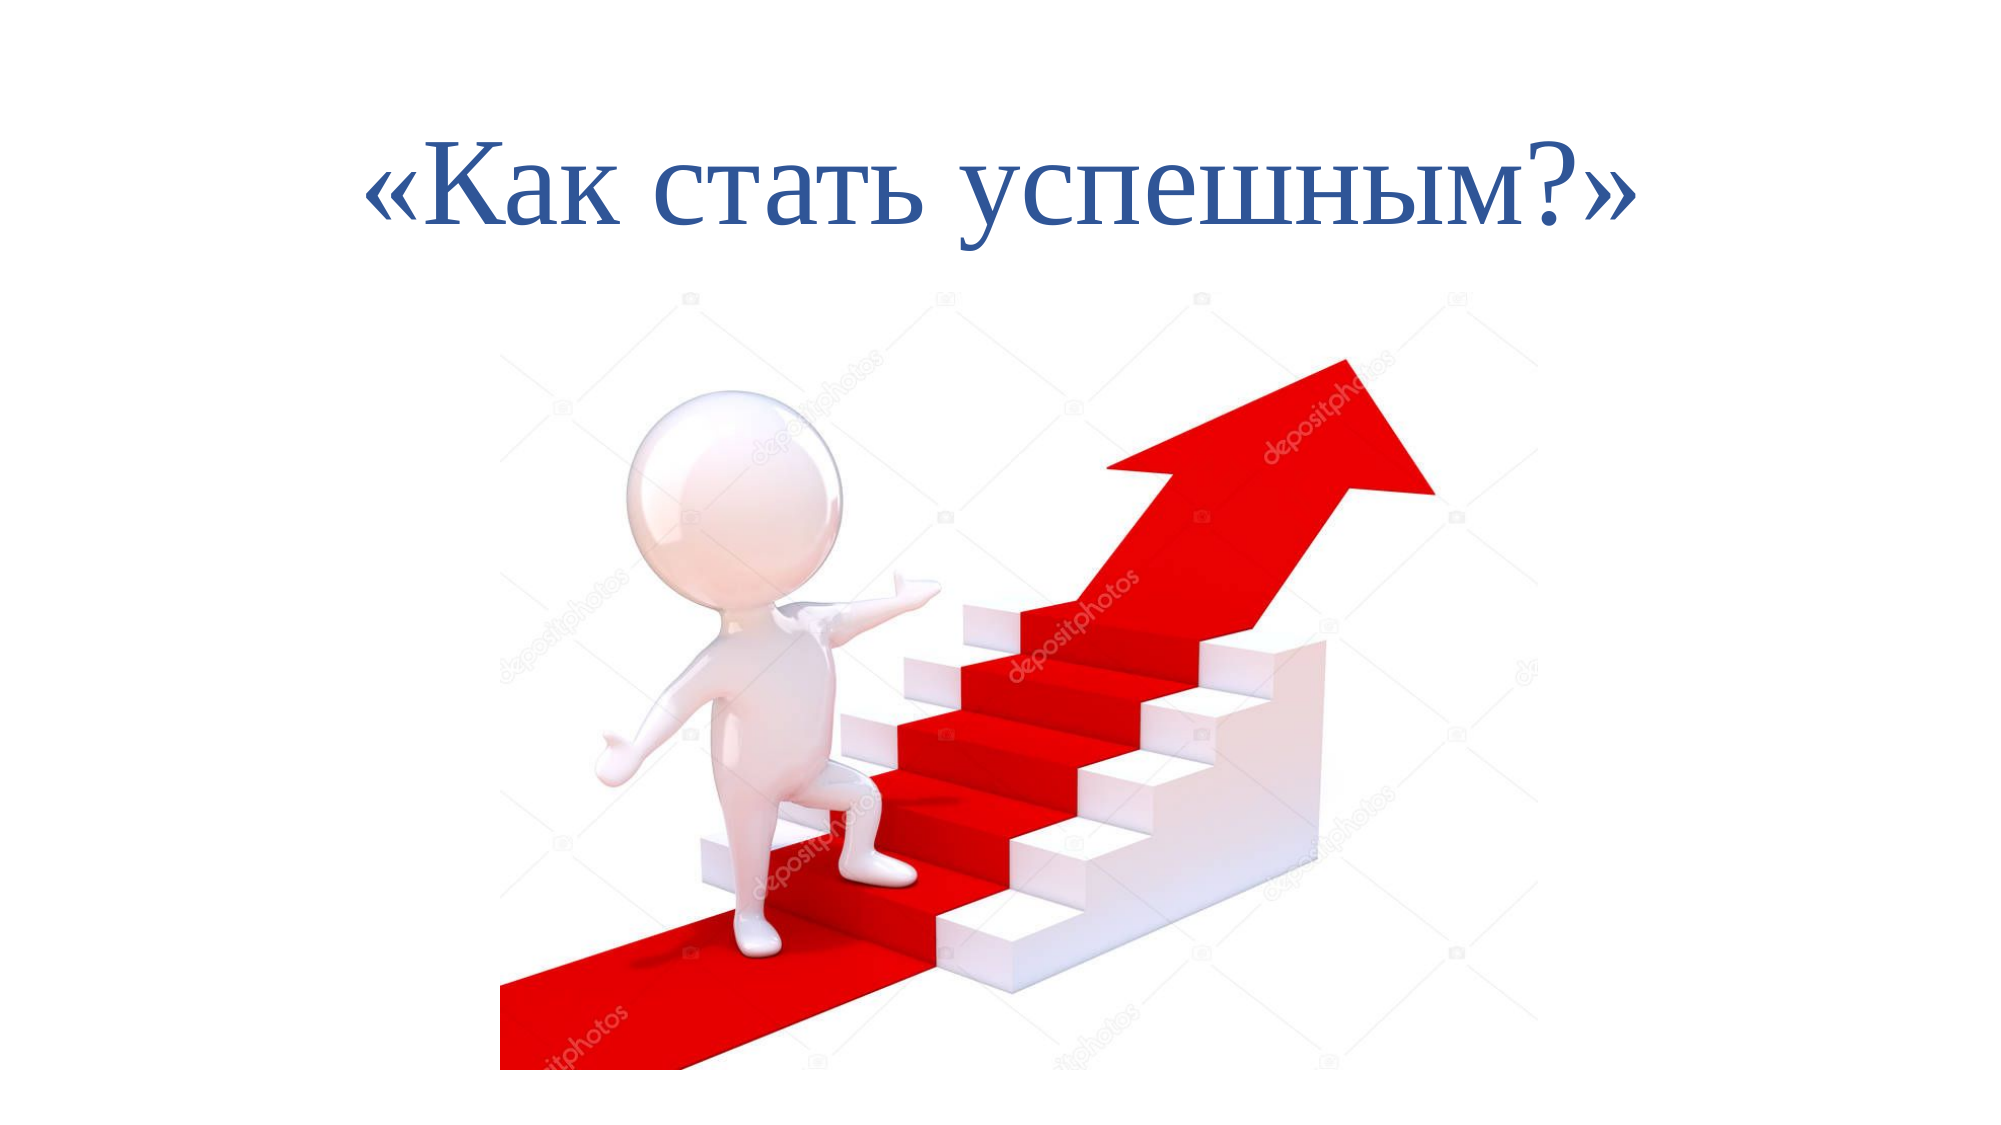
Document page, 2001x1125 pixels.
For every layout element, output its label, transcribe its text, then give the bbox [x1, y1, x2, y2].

title «Как стать успешным?» [344, 77, 2000, 260]
picture [499, 292, 1538, 1070]
